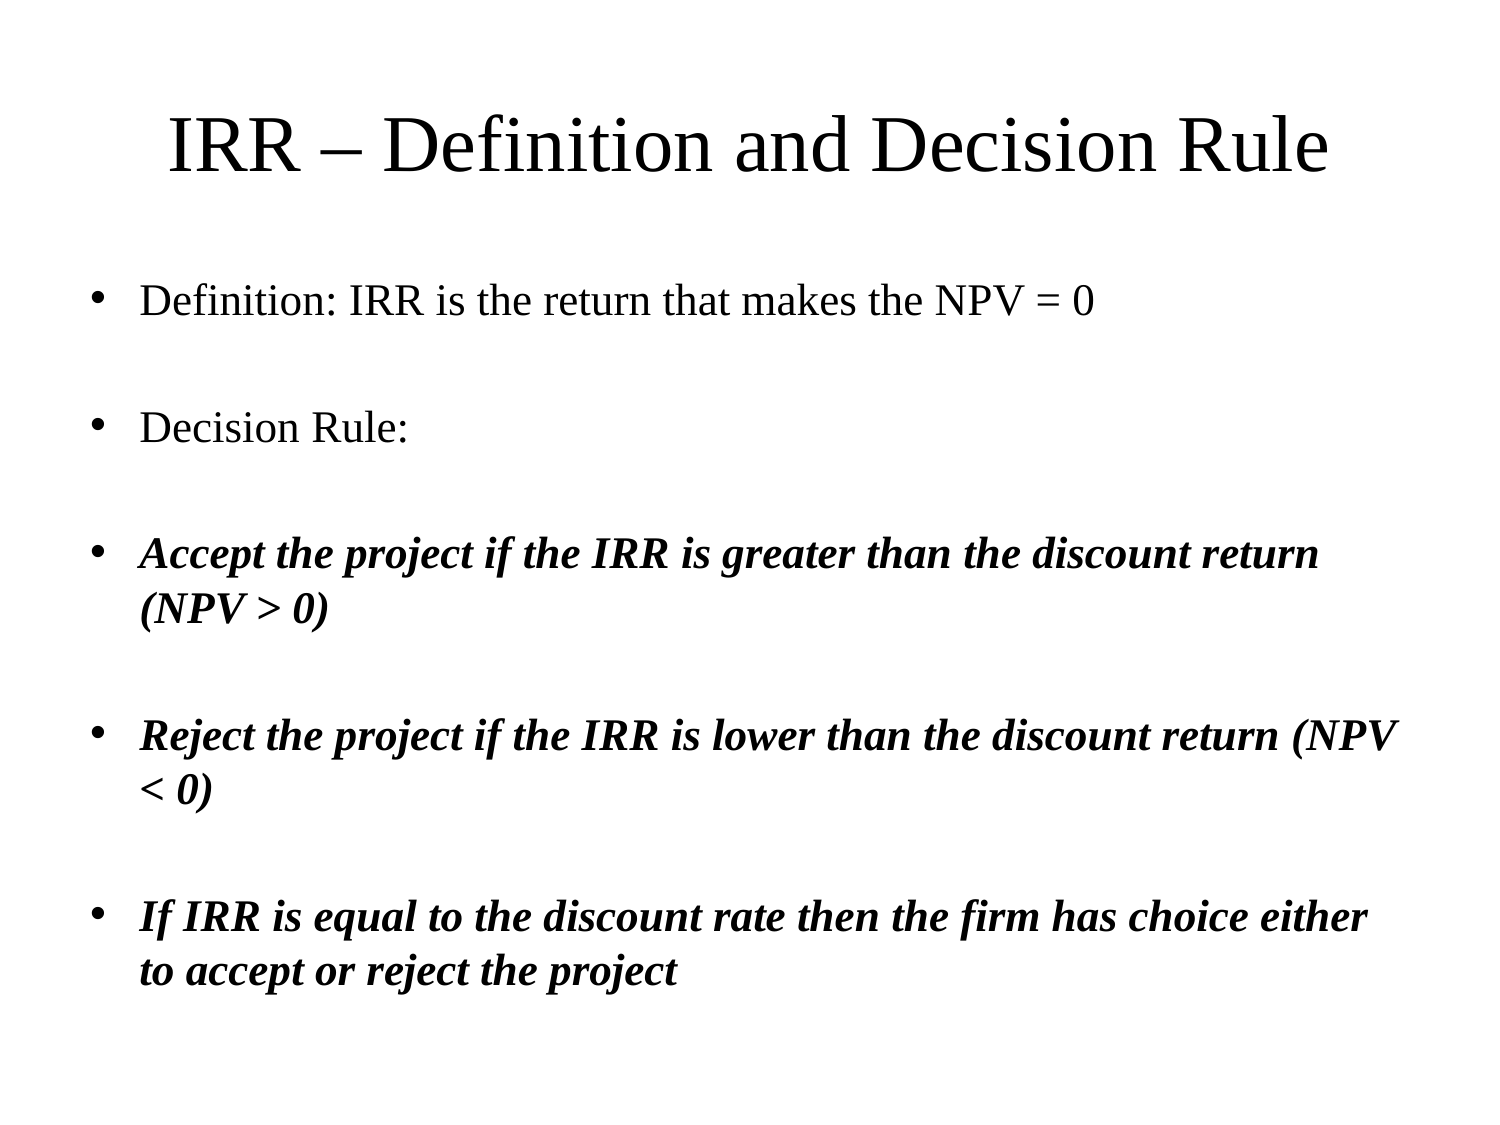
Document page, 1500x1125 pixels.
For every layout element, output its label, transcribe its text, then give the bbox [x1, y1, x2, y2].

list Definition: IRR is the return that makes the NPV = 0 Decision Rule: Accept the project if the IRR is greater than the discount return (NPV > 0) Reject the project if the IRR is lower than the discount return (NPV < 0) If IRR is equal to the discount rate then the firm has choice either to accept or reject the project [75, 262, 1425, 1005]
title IRR – Definition and Decision Rule [75, 45, 1425, 233]
